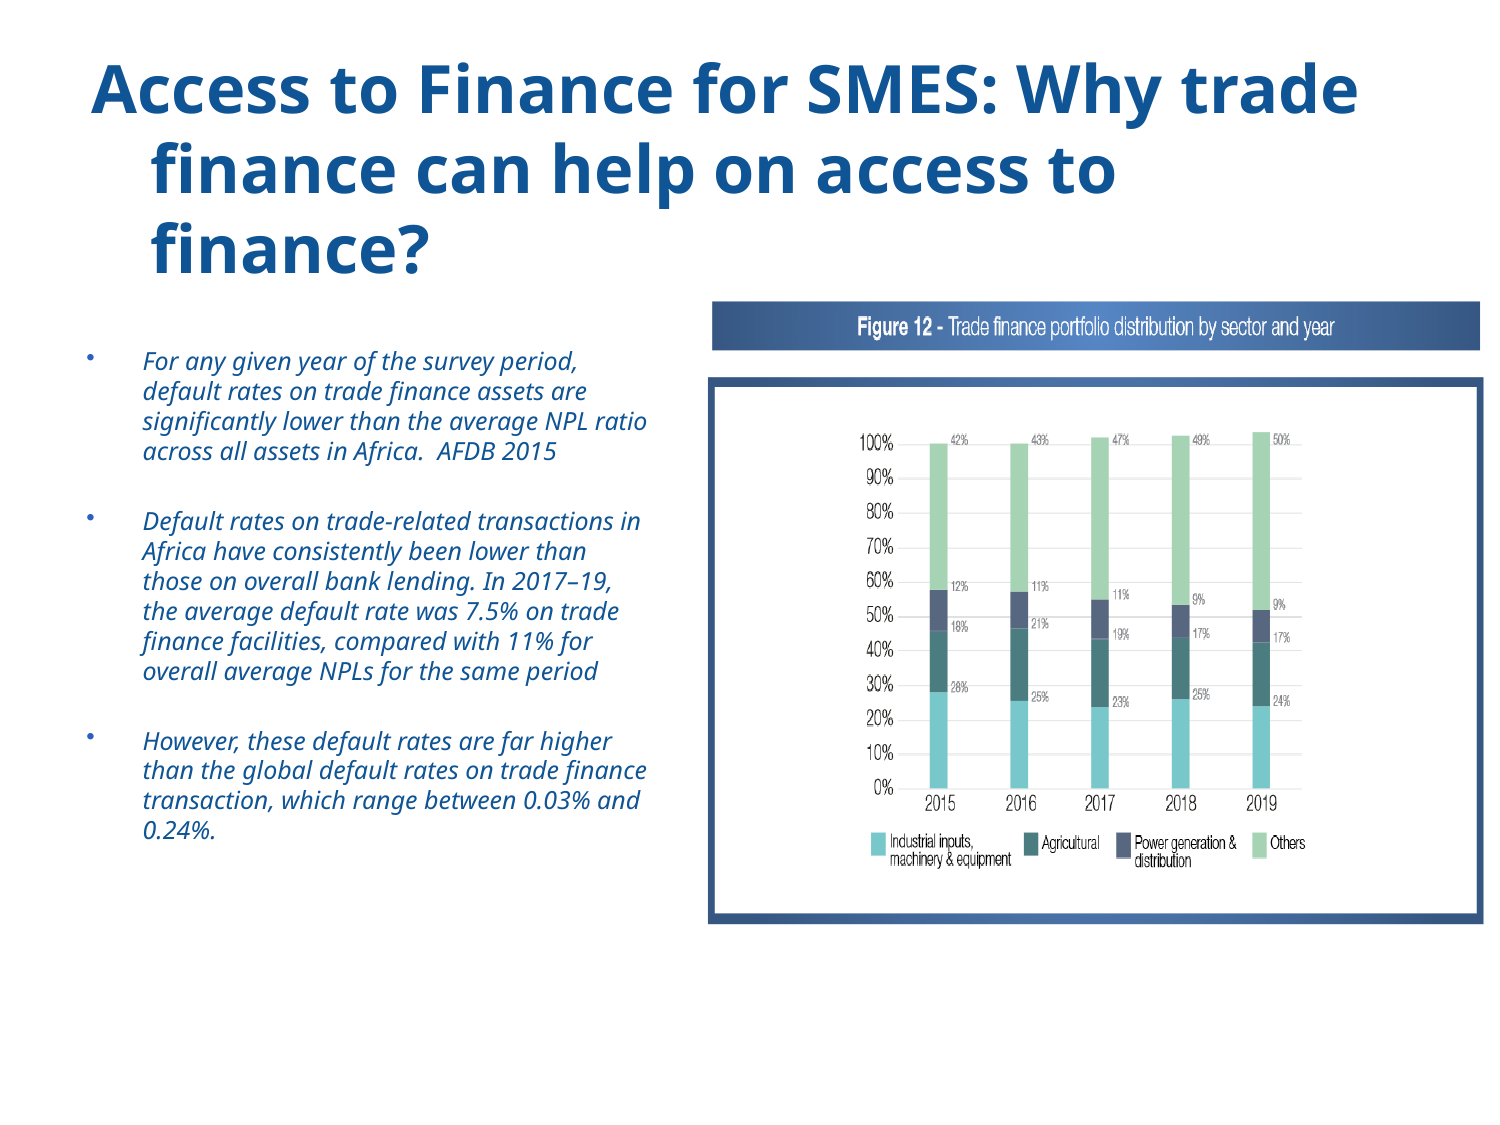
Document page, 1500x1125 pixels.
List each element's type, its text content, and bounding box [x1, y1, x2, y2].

list For any given year of the survey period, default rates on trade finance assets are significantly lower than the average NPL ratio across all assets in Africa. AFDB 2015 Default rates on trade-related transactions in Africa have consistently been lower than those on overall bank lending. In 2017–19, the average default rate was 7.5% on trade finance facilities, compared with 11% for overall average NPLs for the same period However, these default rates are far higher than the global default rates on trade finance transaction, which range between 0.03% and 0.24%. [71, 337, 668, 788]
picture [700, 245, 1500, 953]
title Access to Finance for SMES: Why trade finance can help on access to finance? [76, 89, 1427, 244]
